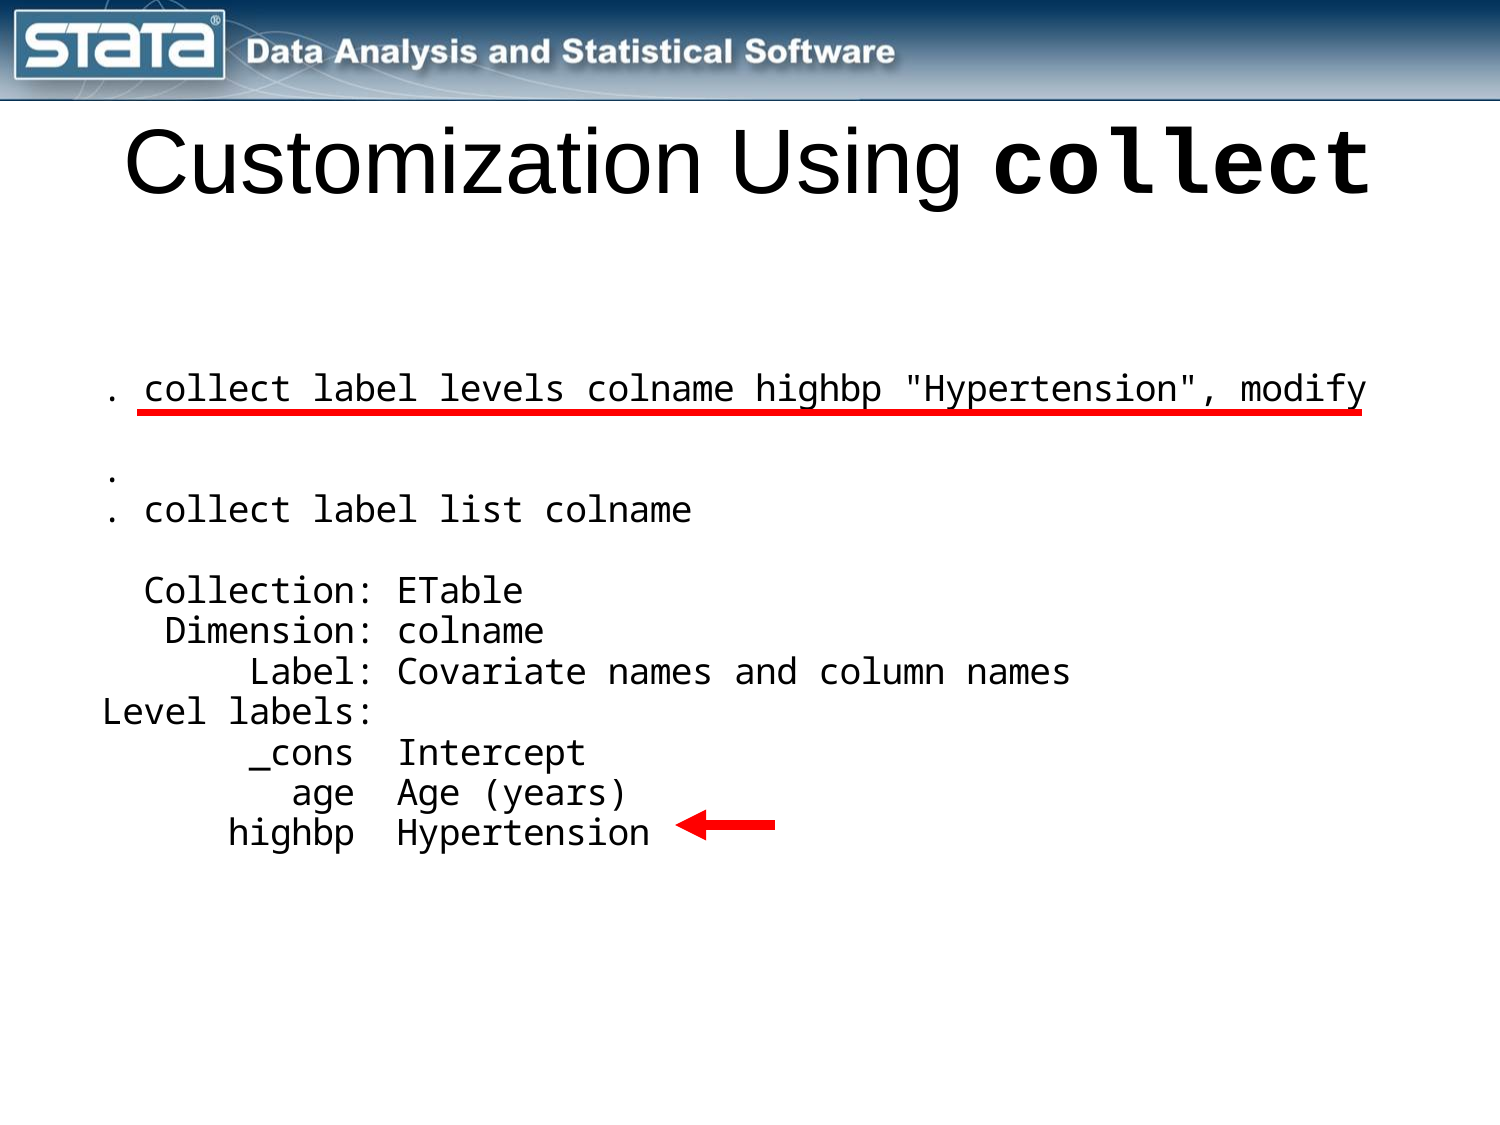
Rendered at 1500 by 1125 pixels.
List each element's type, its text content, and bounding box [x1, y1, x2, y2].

picture [0, 0, 1500, 102]
title Customization Using collect [0, 108, 1500, 213]
picture [95, 362, 1405, 888]
